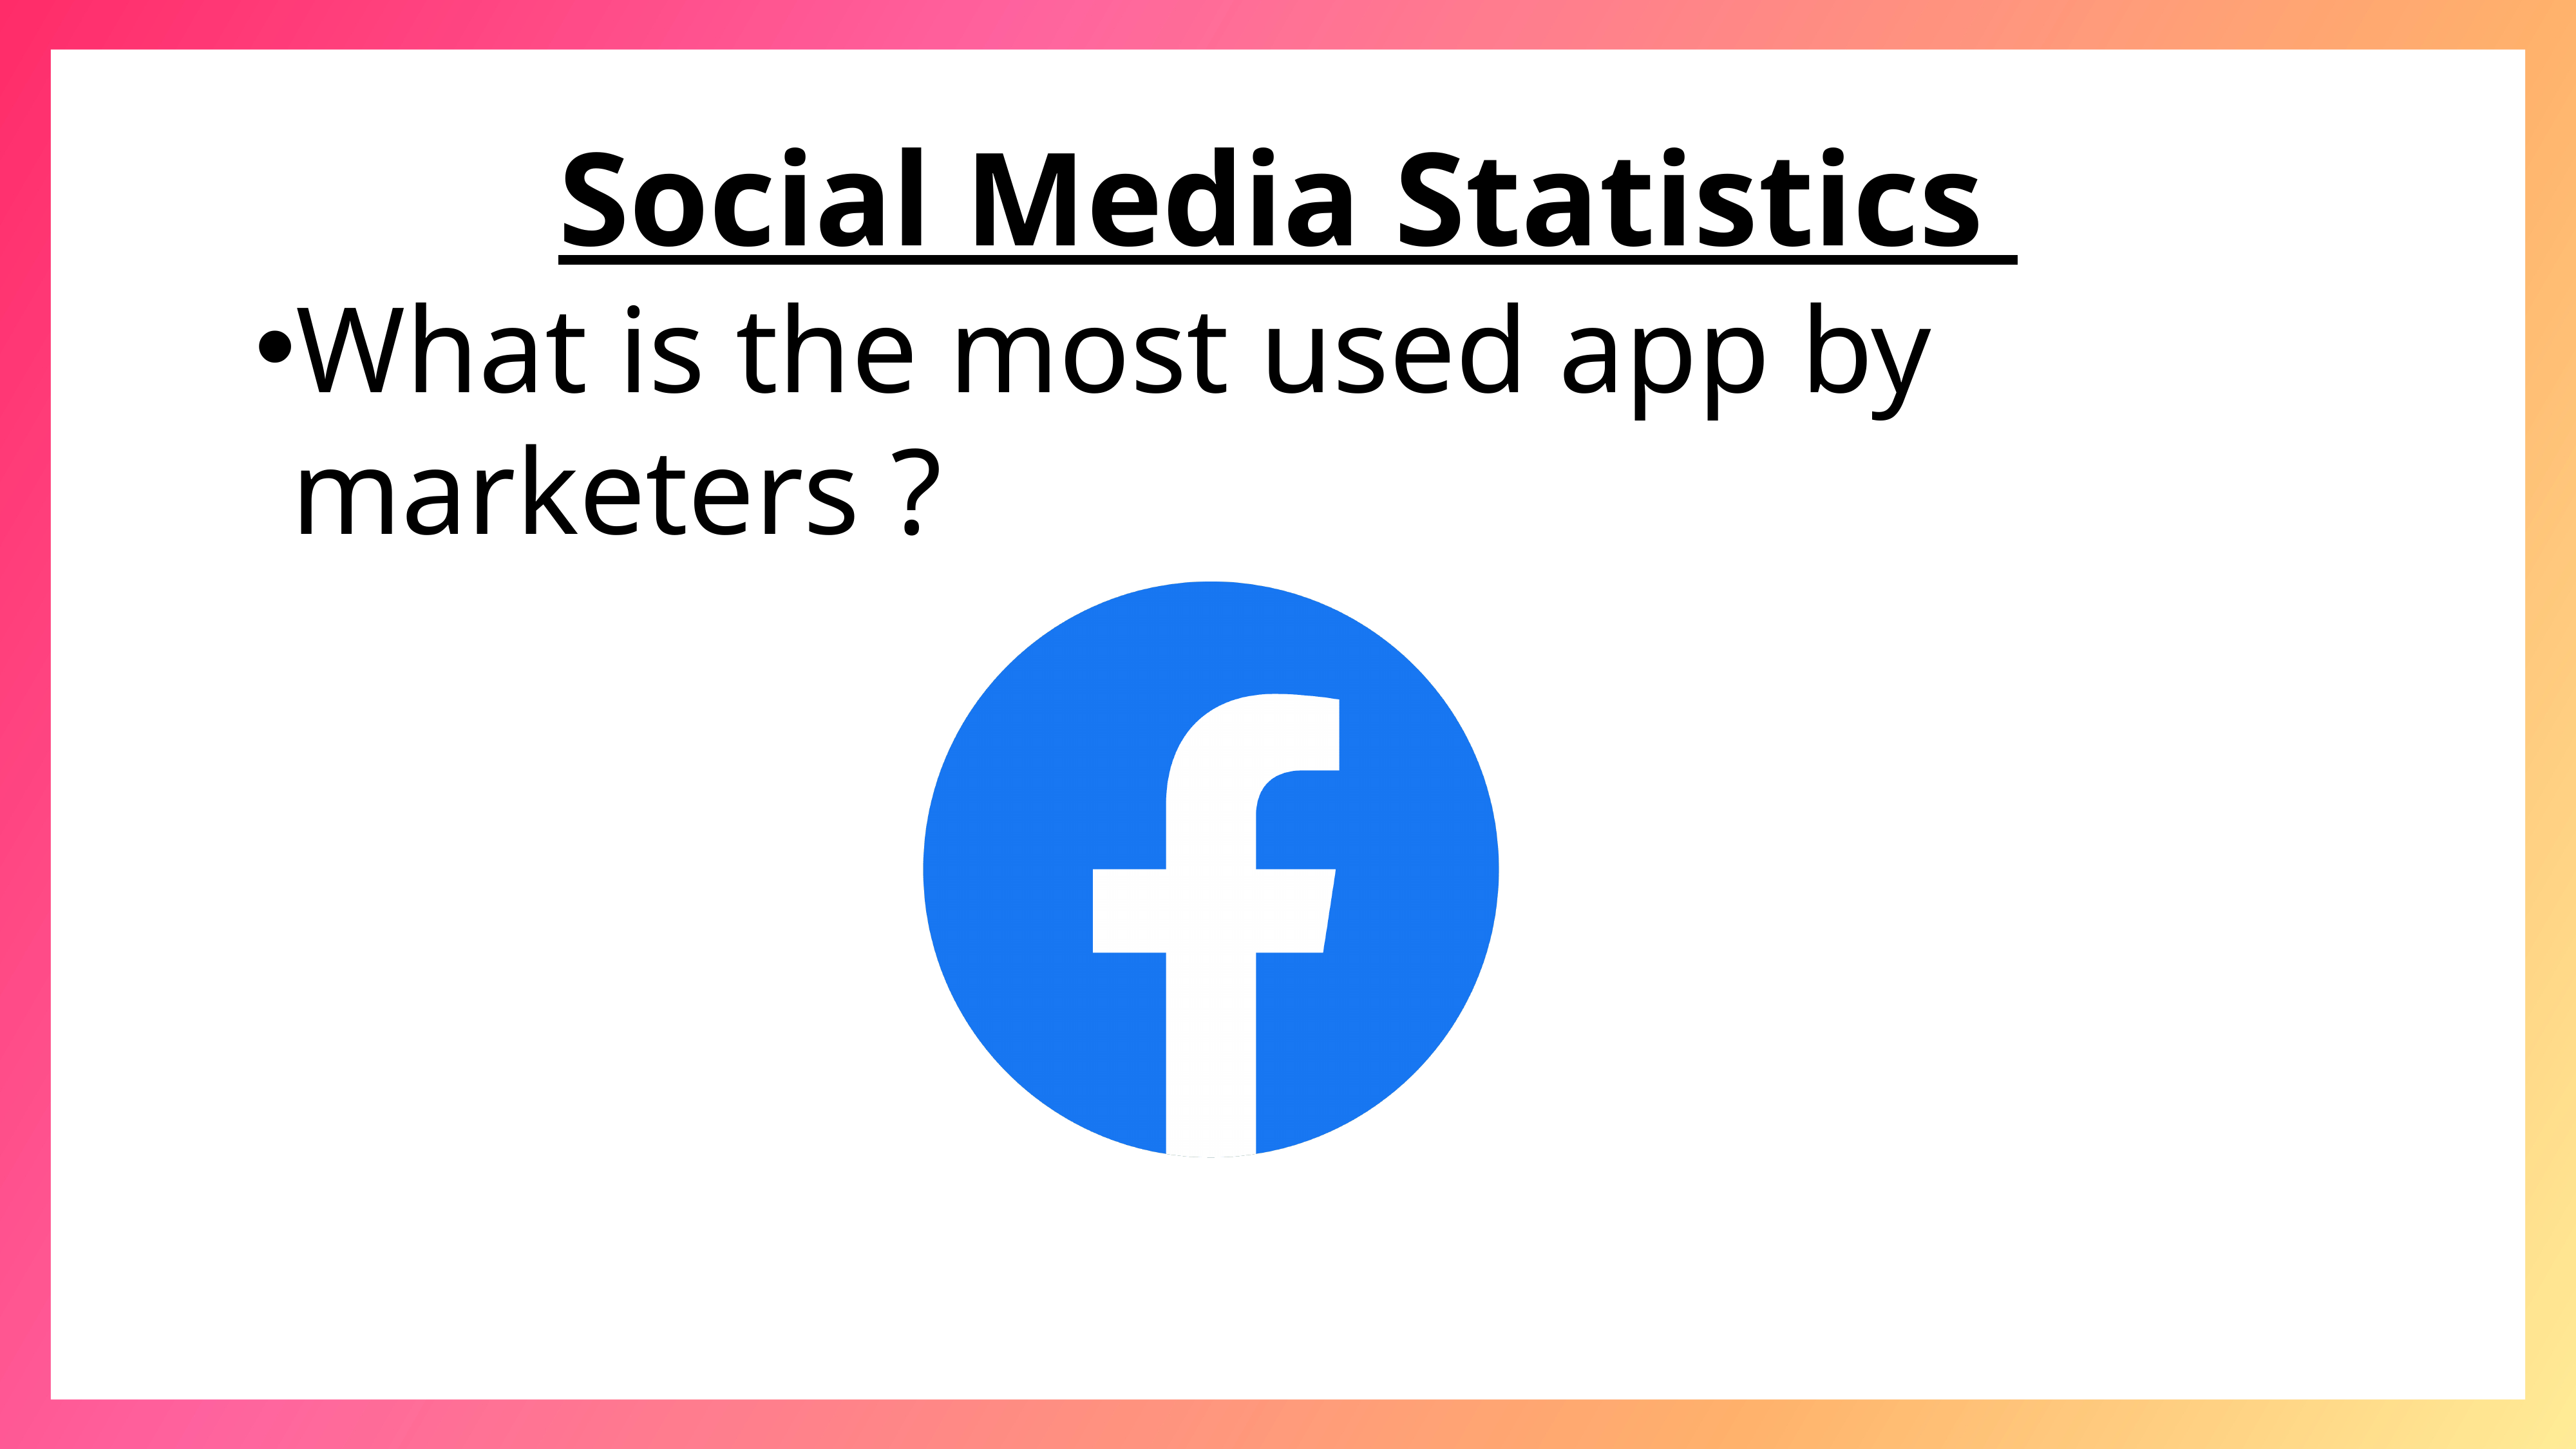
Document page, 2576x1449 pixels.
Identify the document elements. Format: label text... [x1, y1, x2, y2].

picture [0, 0, 2576, 1449]
text_box Social Media Statistics [168, 111, 2408, 277]
text_box What is the most used app by marketers ? [249, 269, 2327, 564]
